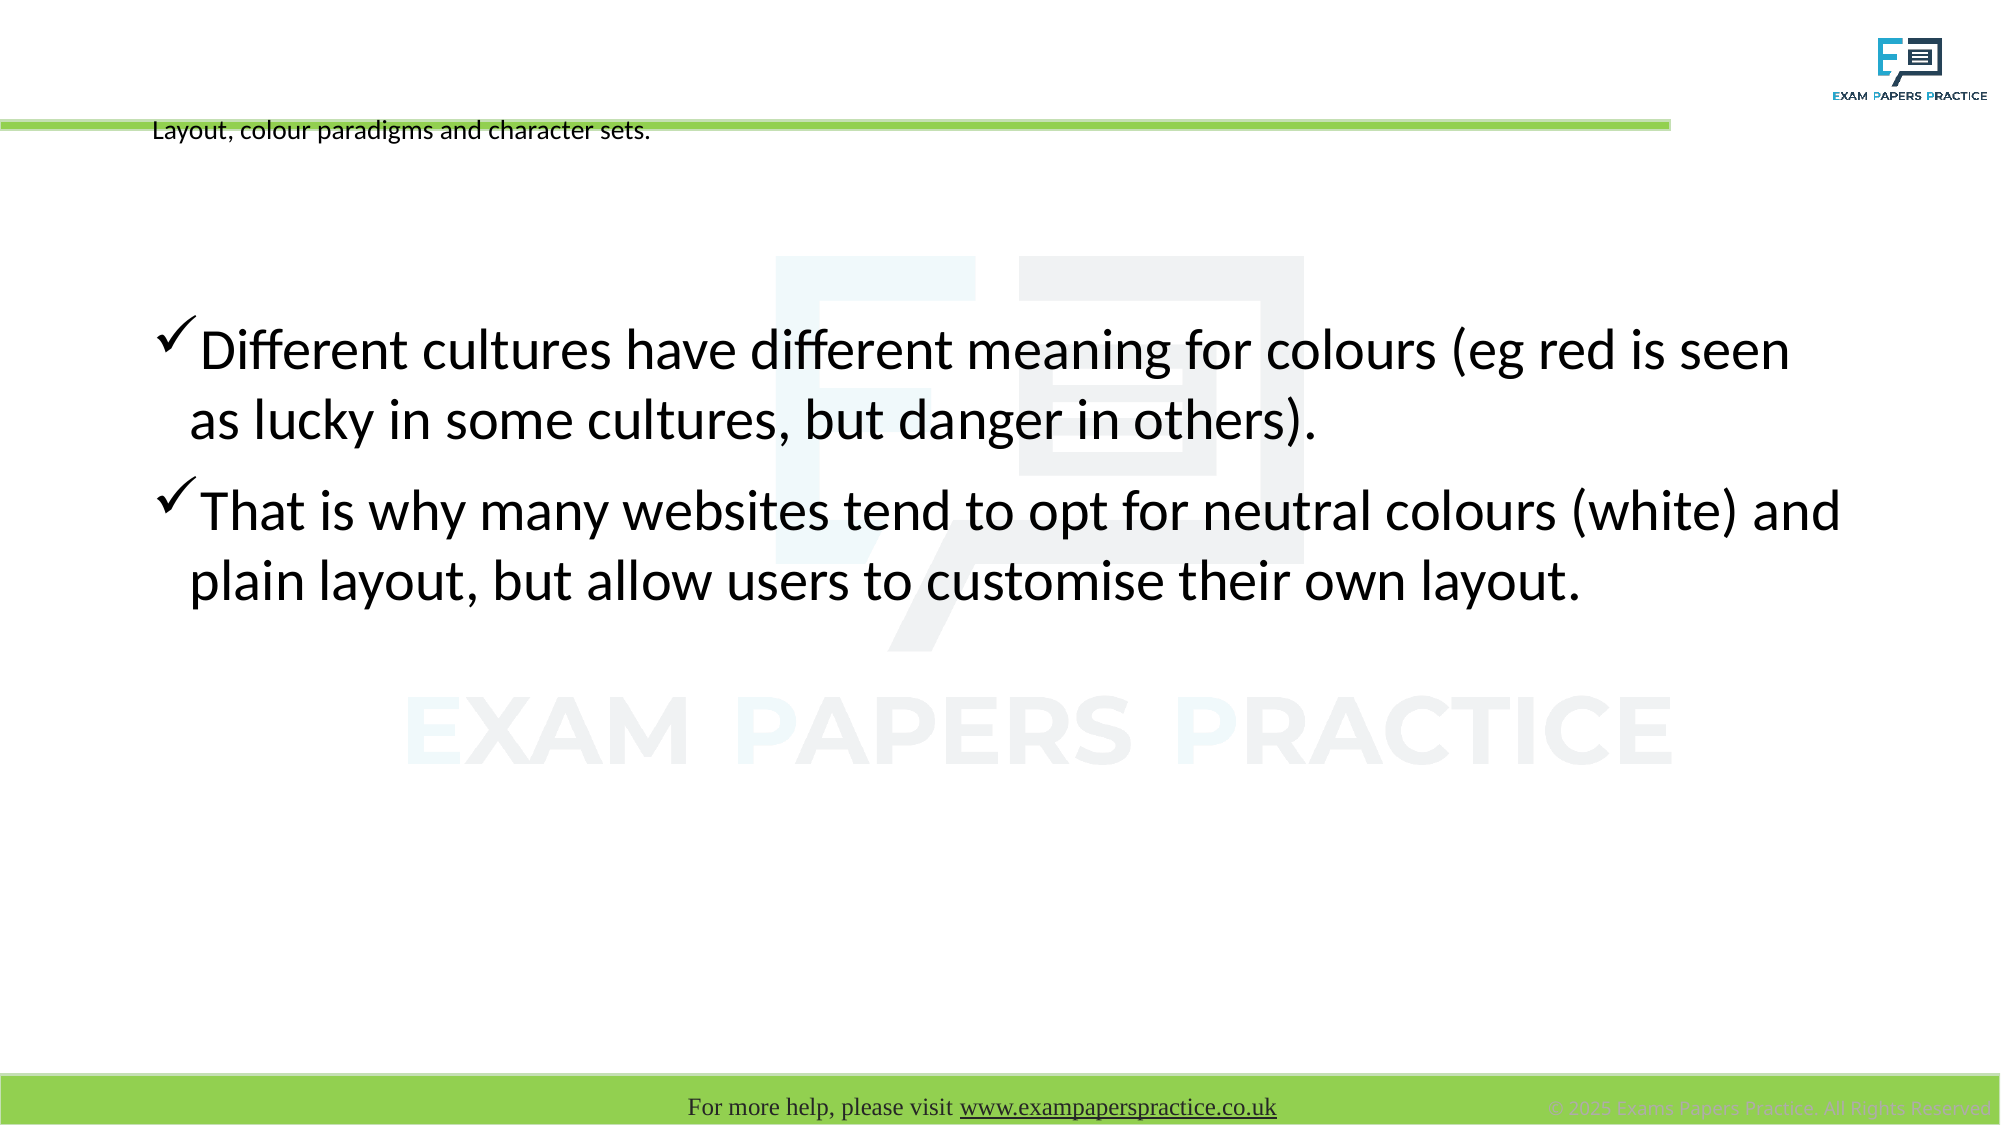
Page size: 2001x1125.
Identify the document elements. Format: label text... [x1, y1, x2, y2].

list Different cultures have different meaning for colours (eg red is seen as lucky in some cultures, but danger in others). That is why many websites tend to opt for neutral colours (white) and plain layout, but allow users to customise their own layout. [137, 304, 1863, 1018]
title Layout, colour paradigms and character sets. [137, 107, 1863, 216]
